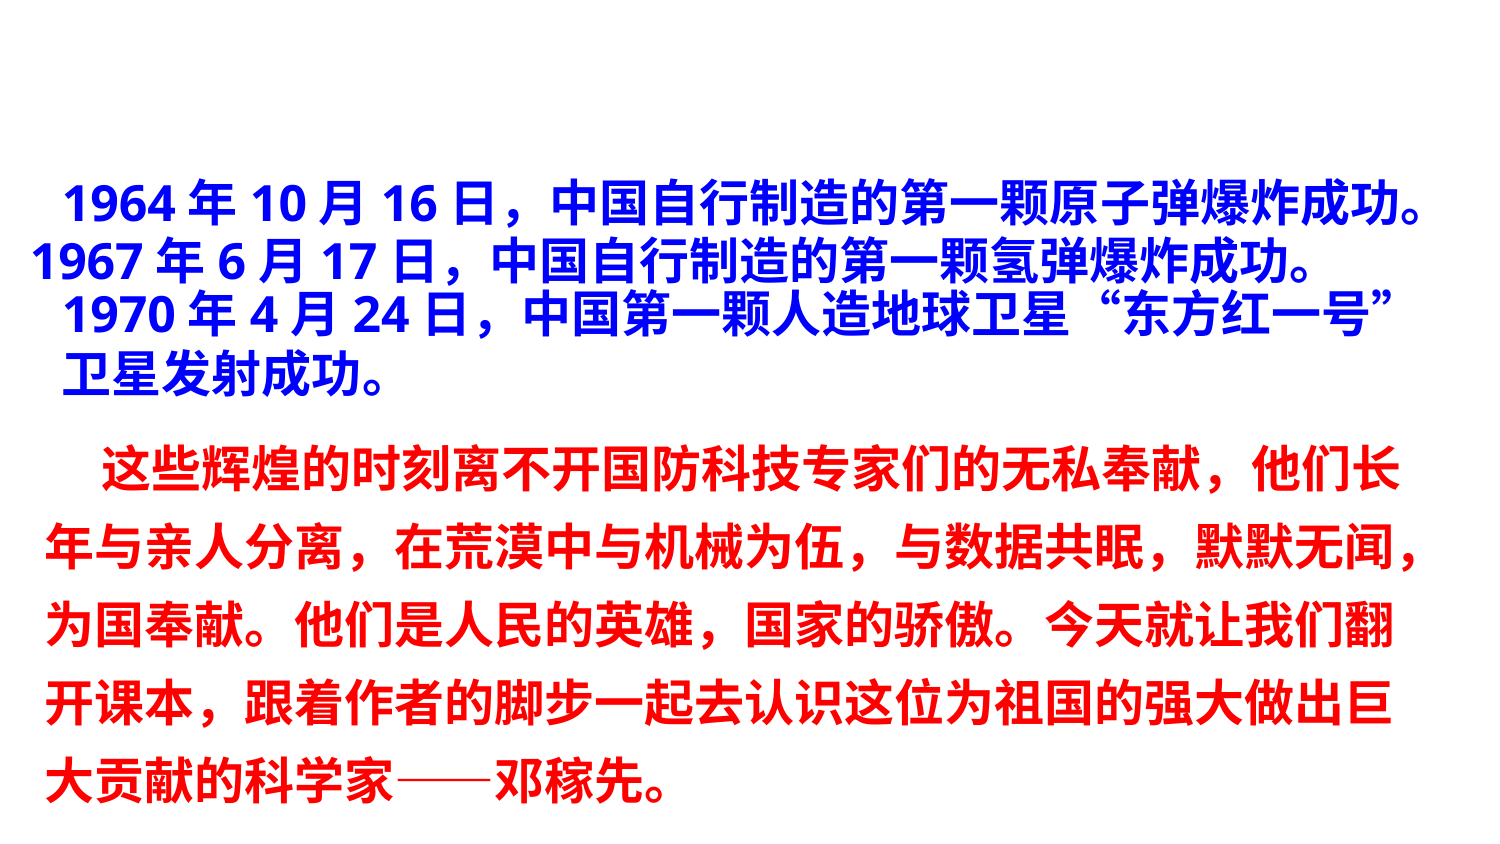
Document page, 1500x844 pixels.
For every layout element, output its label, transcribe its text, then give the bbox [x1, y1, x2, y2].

text_box 1970年4月24日，中国第一颗人造地球卫星“东方红一号”卫星发射成功。 [47, 275, 1459, 410]
text_box 1967年6月17日，中国自行制造的第一颗氢弹爆炸成功。 [14, 222, 1354, 297]
text_box 1964年10月16日，中国自行制造的第一颗原子弹爆炸成功。 [47, 164, 1430, 239]
text_box 这些辉煌的时刻离不开国防科技专家们的无私奉献，他们长年与亲人分离，在荒漠中与机械为伍，与数据共眠，默默无闻，为国奉献。他们是人民的英雄，国家的骄傲。今天就让我们翻开课本，跟着作者的脚步一起去认识这位为祖国的强大做出巨大贡献的科学家——邓稼先。 [29, 411, 1447, 817]
